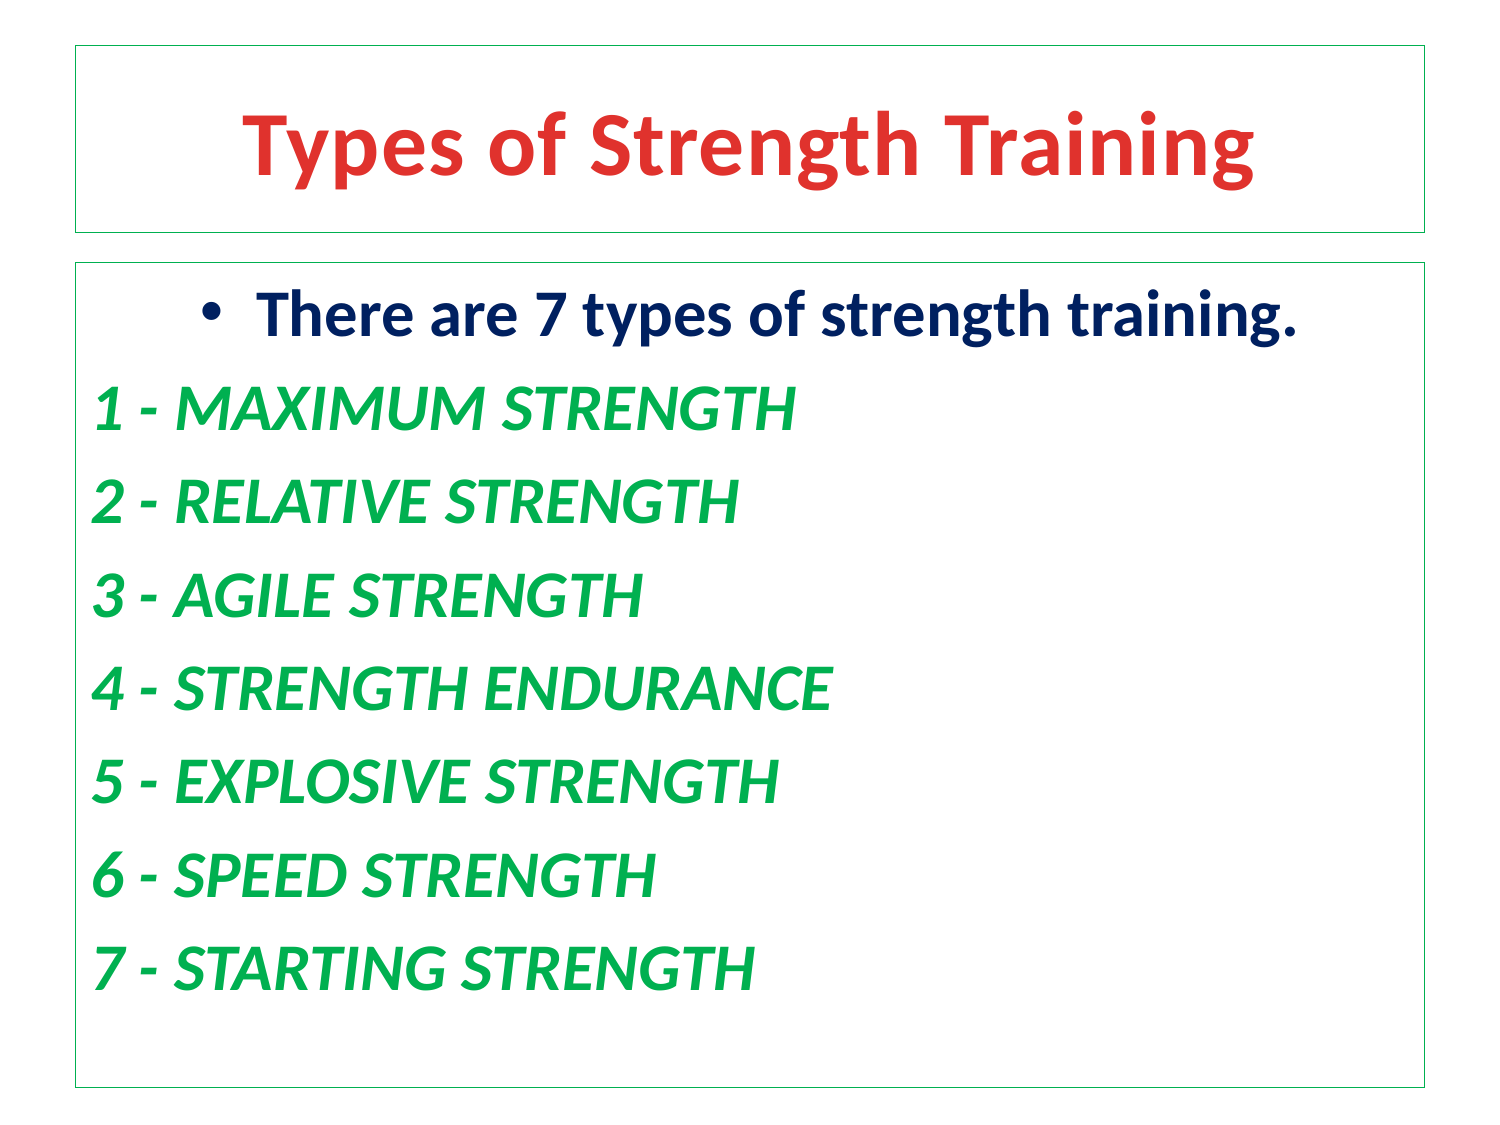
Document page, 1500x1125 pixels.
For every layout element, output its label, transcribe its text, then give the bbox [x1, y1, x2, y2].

title Types of Strength Training [75, 45, 1425, 233]
list There are 7 types of strength training. 1 - MAXIMUM STRENGTH 2 - RELATIVE STRENGTH 3 - AGILE STRENGTH 4 - STRENGTH ENDURANCE 5 - EXPLOSIVE STRENGTH 6 - SPEED STRENGTH 7 - STARTING STRENGTH [75, 262, 1425, 1088]
